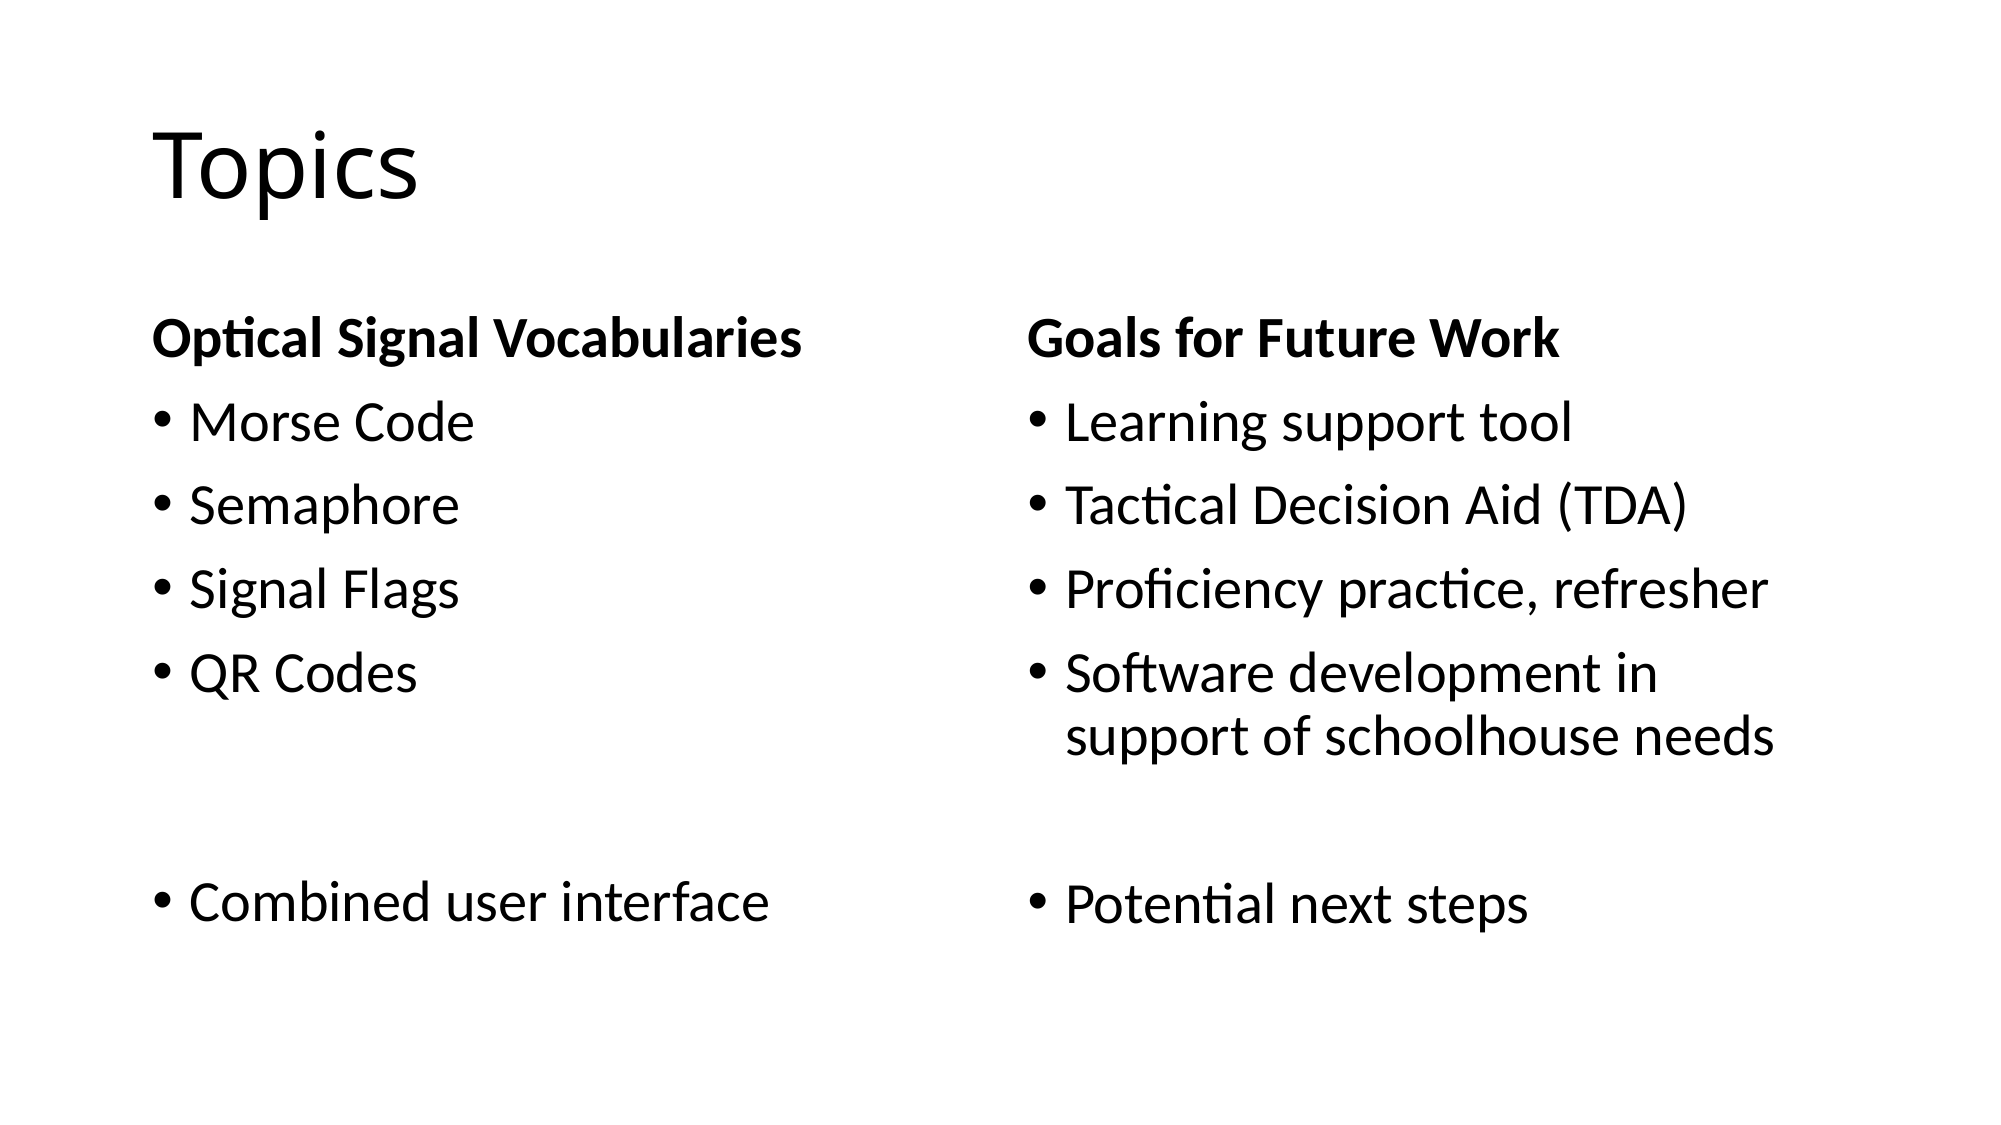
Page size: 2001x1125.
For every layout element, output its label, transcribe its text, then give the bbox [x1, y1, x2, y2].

title Topics [137, 59, 1863, 278]
list Goals for Future Work Learning support tool Tactical Decision Aid (TDA) Proficiency practice, refresher Software development in support of schoolhouse needs Potential next steps [1012, 299, 1863, 1014]
list Optical Signal Vocabularies Morse Code Semaphore Signal Flags QR Codes Combined user interface [137, 299, 988, 1014]
